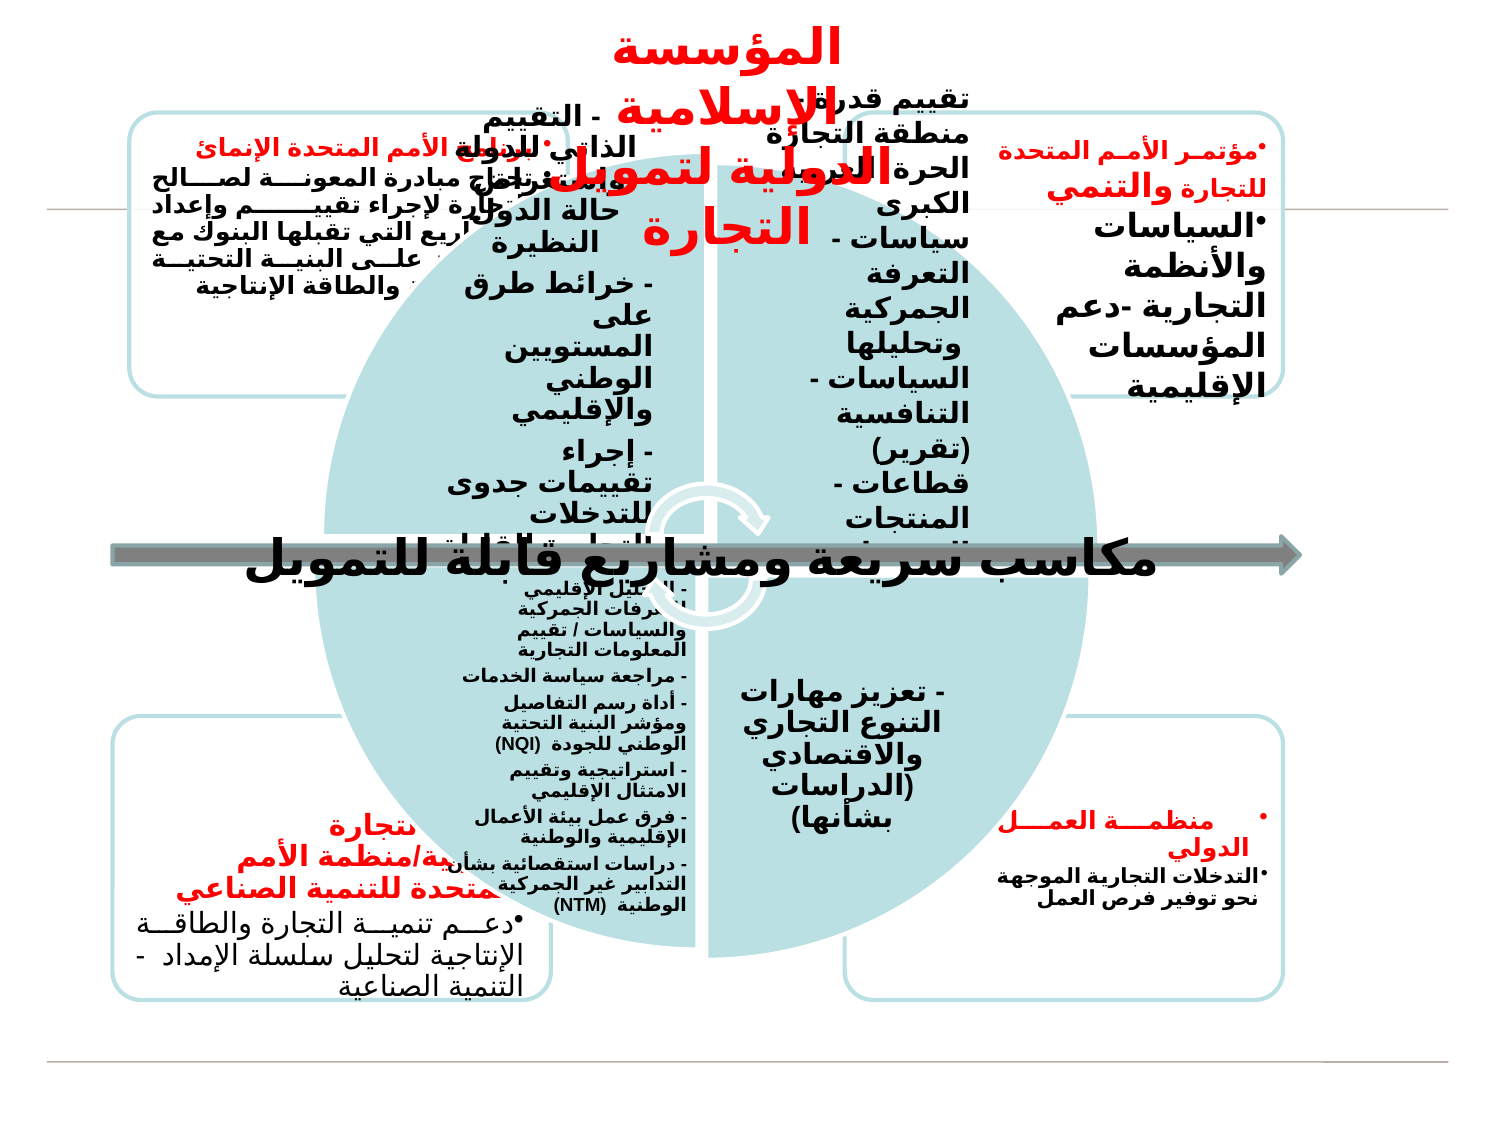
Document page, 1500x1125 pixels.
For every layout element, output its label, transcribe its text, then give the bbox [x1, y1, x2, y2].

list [74, 112, 1338, 1001]
text_box المؤسسة الإسلامية الدولية لتمويل التجارة [504, 7, 951, 110]
